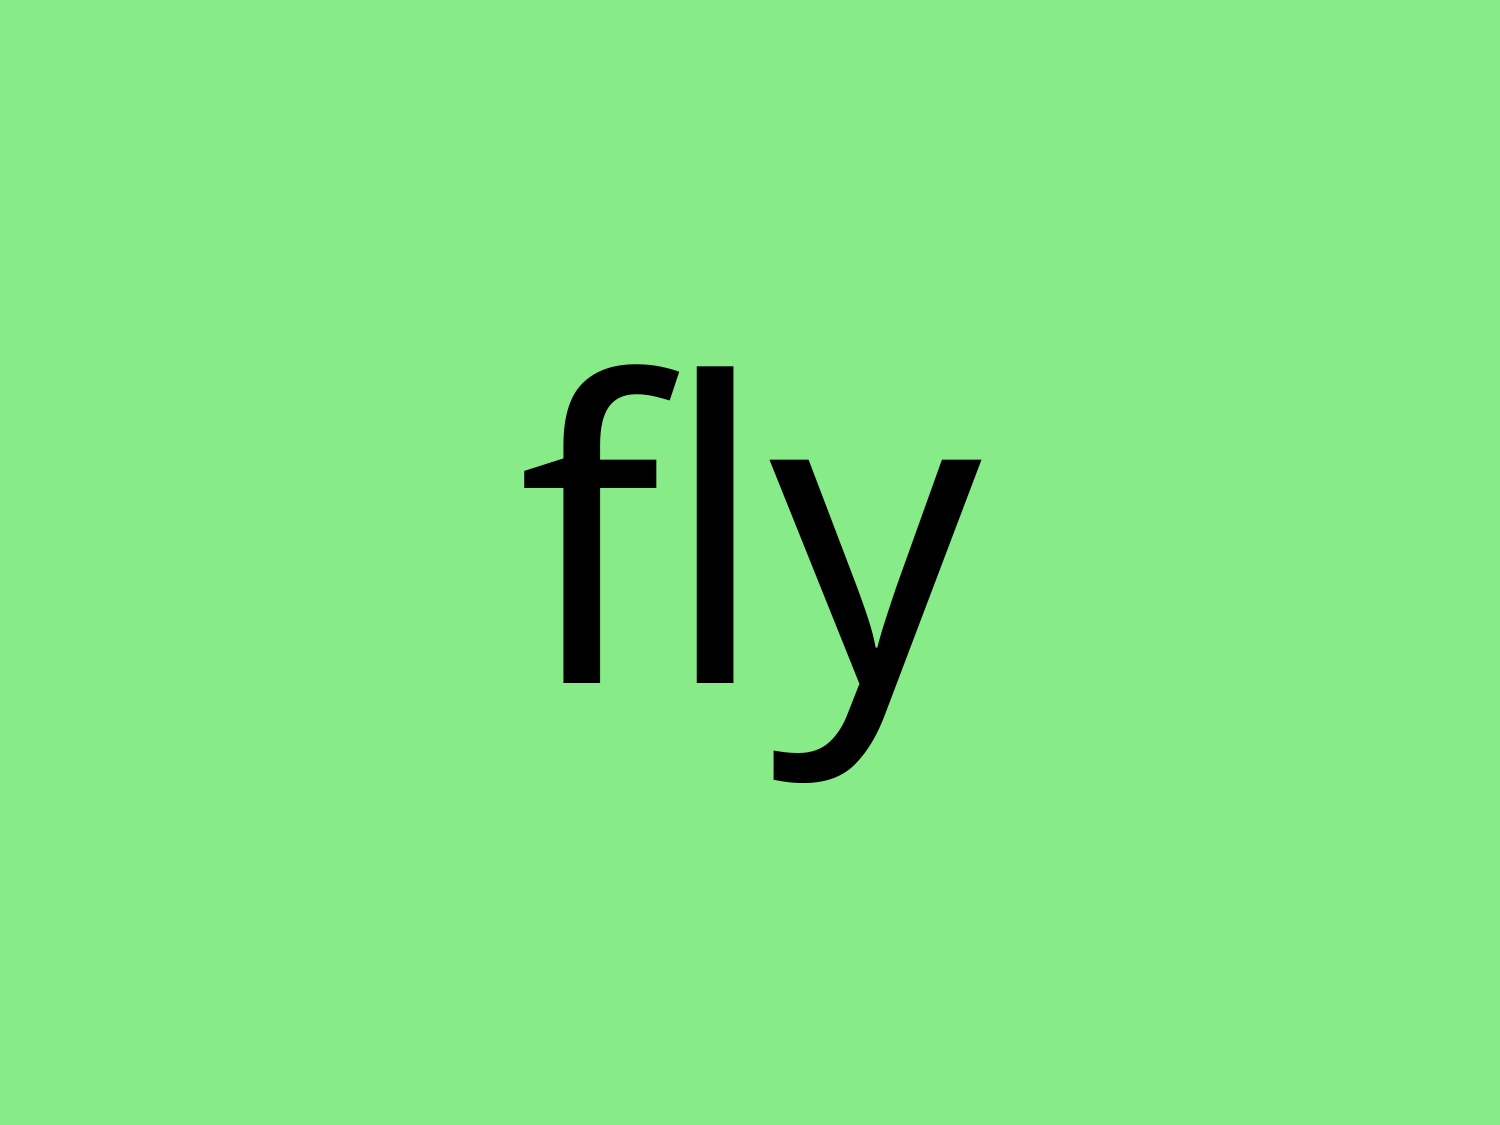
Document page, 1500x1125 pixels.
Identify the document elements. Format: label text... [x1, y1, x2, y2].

text_box fly [41, 259, 1459, 775]
